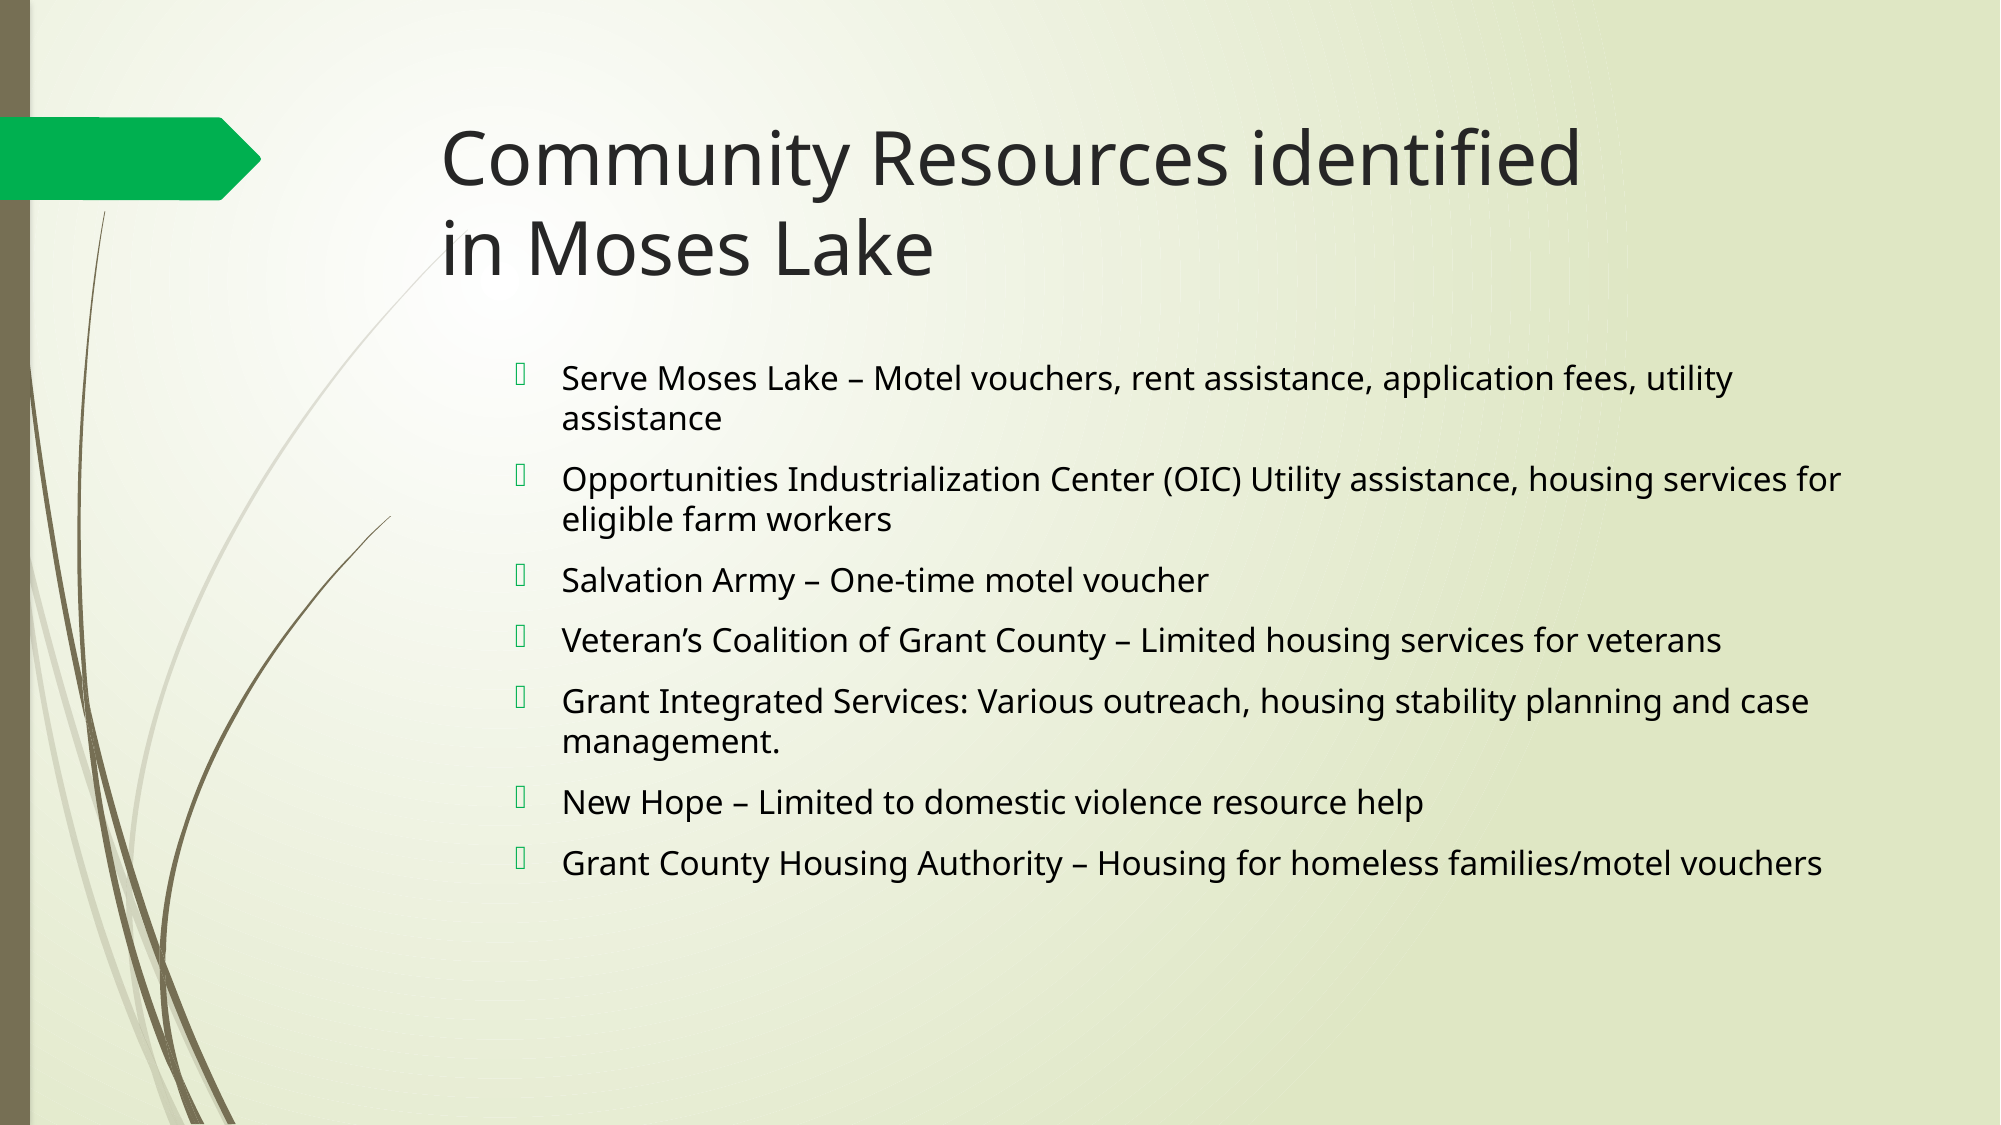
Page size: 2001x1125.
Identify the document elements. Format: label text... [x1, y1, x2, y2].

title Community Resources identified in Moses Lake [425, 102, 1888, 313]
list Serve Moses Lake – Motel vouchers, rent assistance, application fees, utility assistance Opportunities Industrialization Center (OIC) Utility assistance, housing services for eligible farm workers Salvation Army – One-time motel voucher Veteran’s Coalition of Grant County – Limited housing services for veterans Grant Integrated Services: Various outreach, housing stability planning and case management. New Hope – Limited to domestic violence resource help Grant County Housing Authority – Housing for homeless families/motel vouchers [424, 350, 1888, 970]
